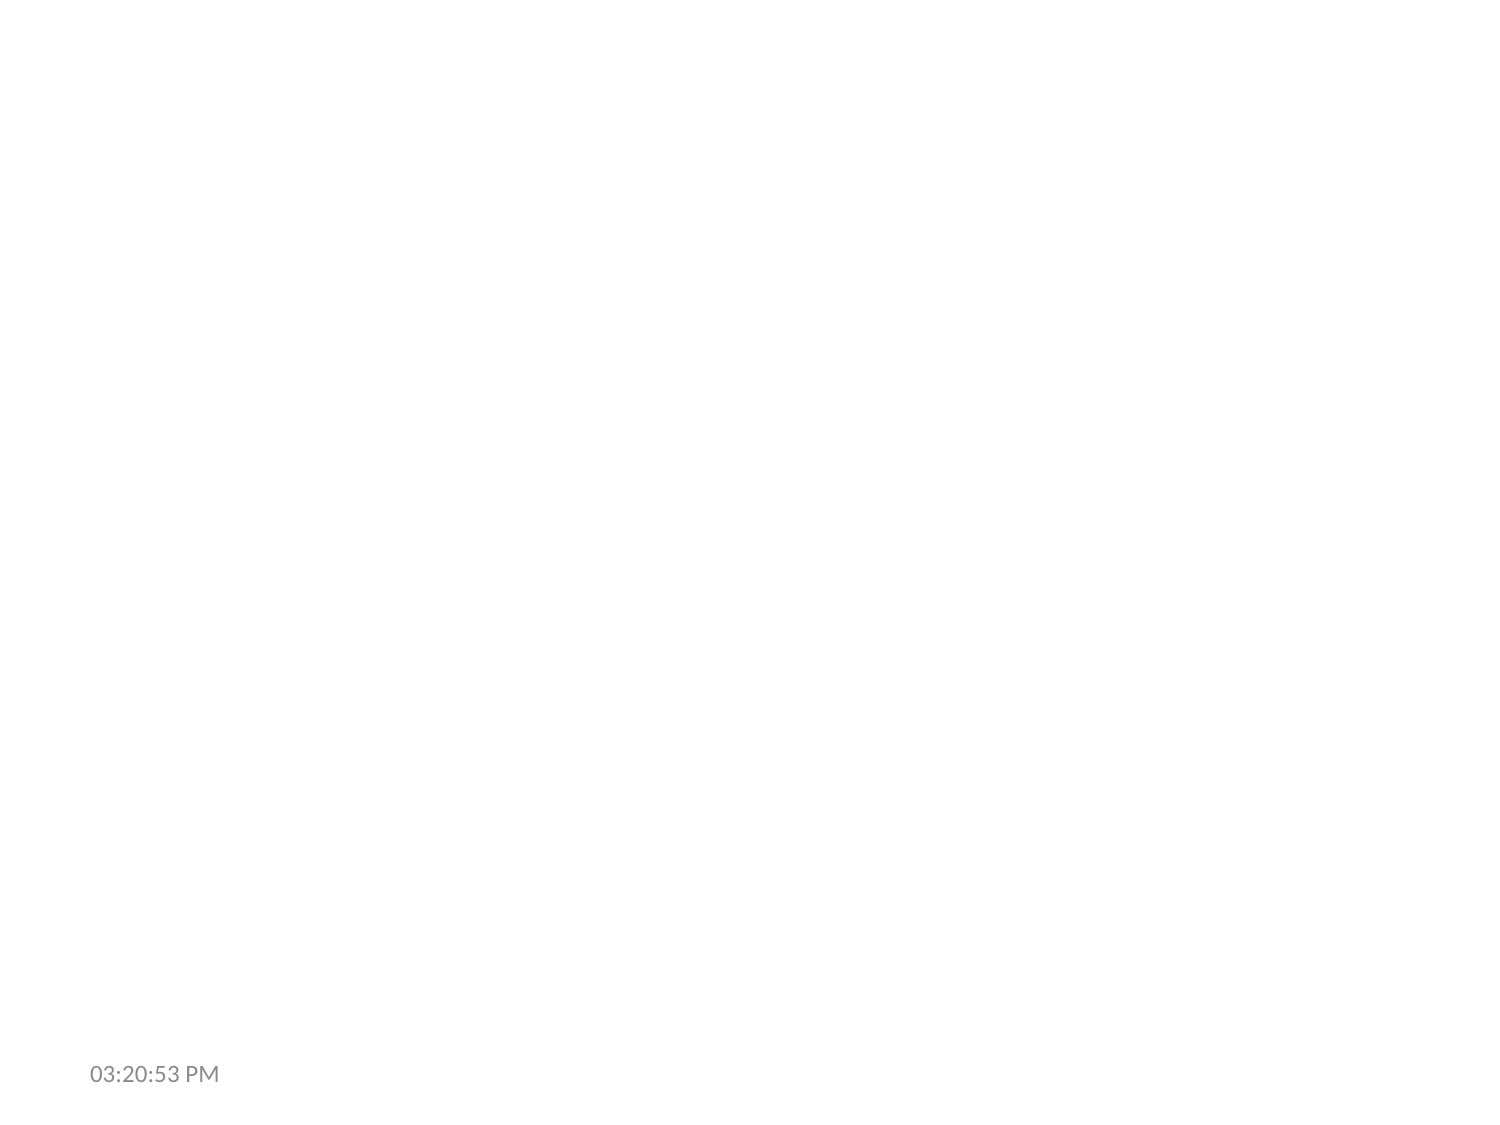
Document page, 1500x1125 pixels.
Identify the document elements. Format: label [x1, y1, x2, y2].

slide_number [75, 1042, 425, 1103]
